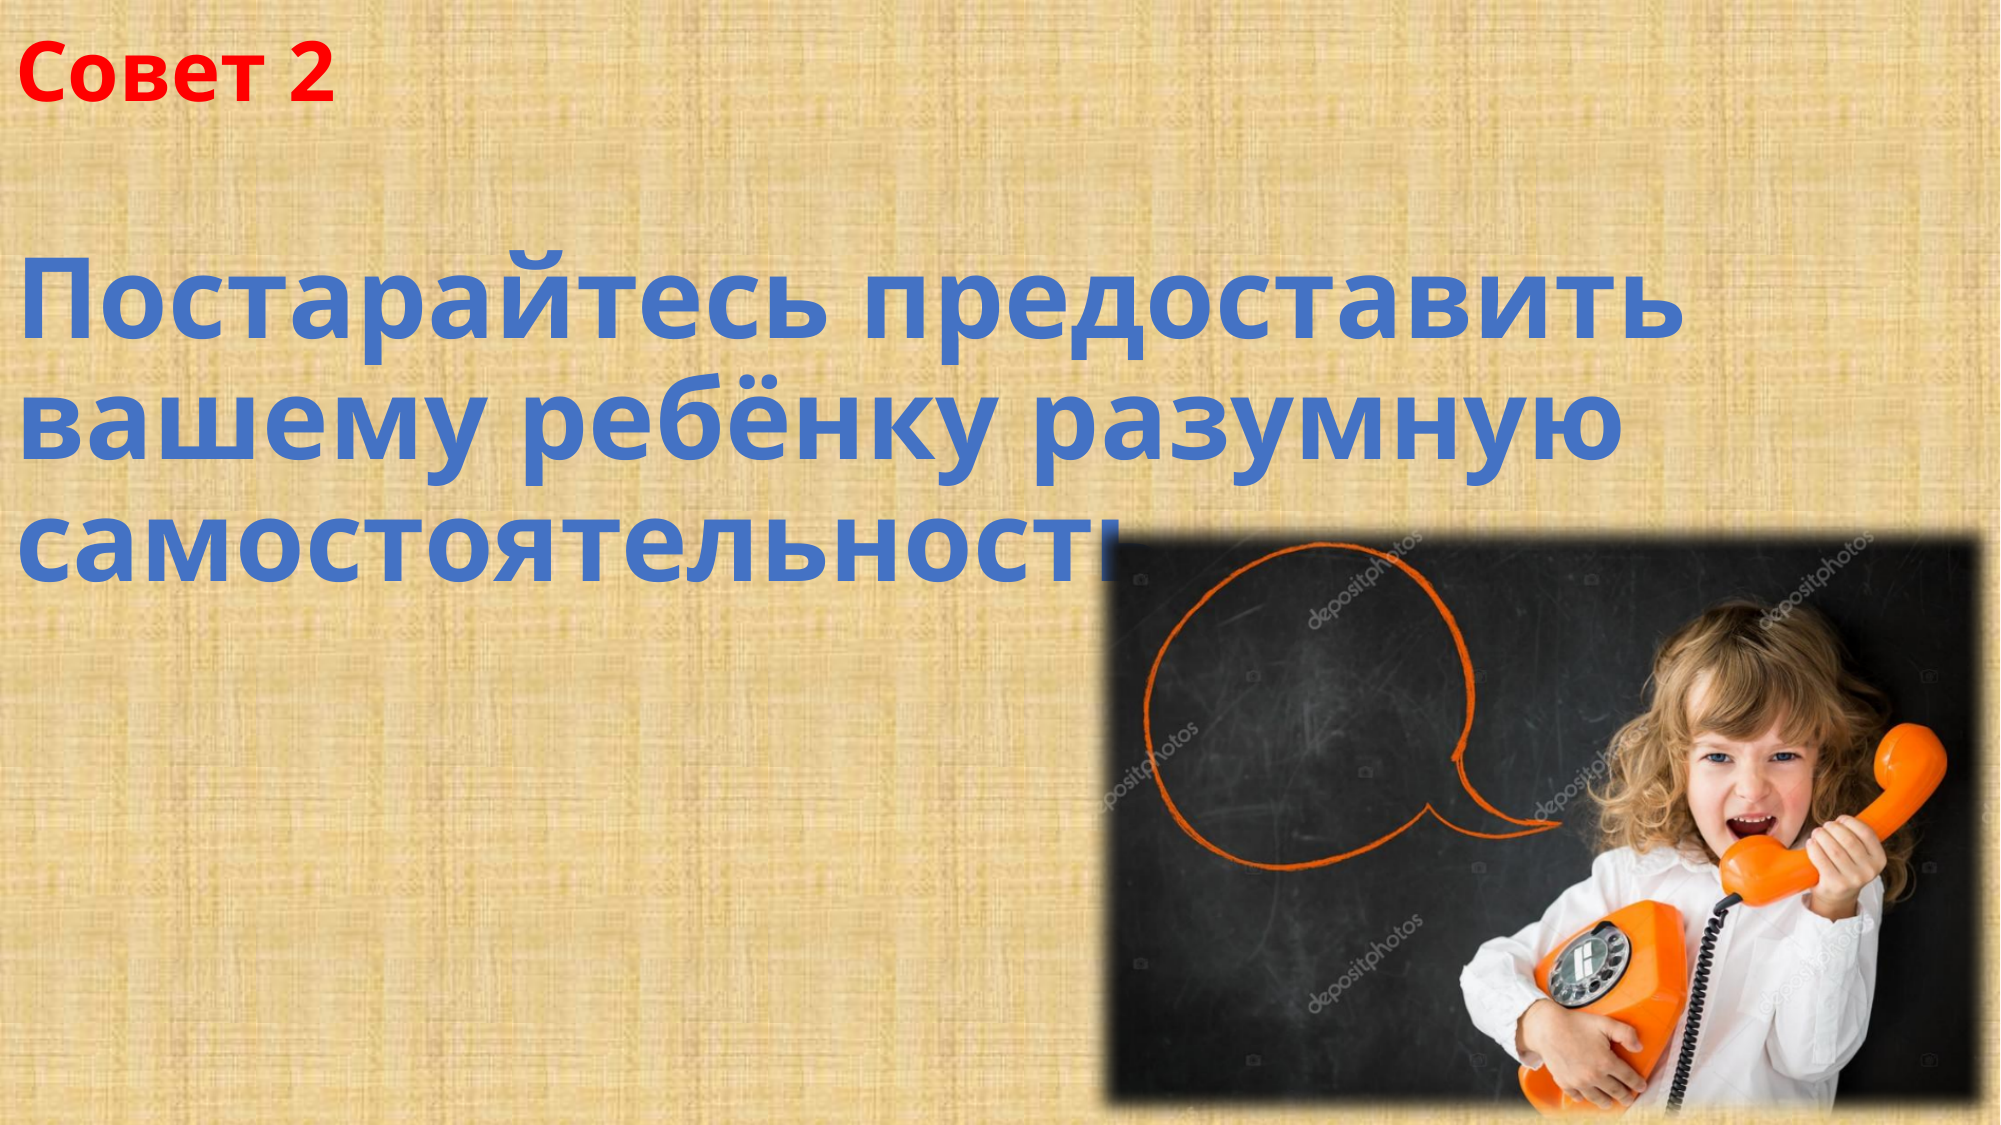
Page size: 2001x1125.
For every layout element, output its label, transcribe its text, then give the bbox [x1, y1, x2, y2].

title Совет 2 Постарайтесь предоставить вашему ребёнку разумную самостоятельность [0, 120, 2000, 426]
picture [0, 0, 2001, 1125]
